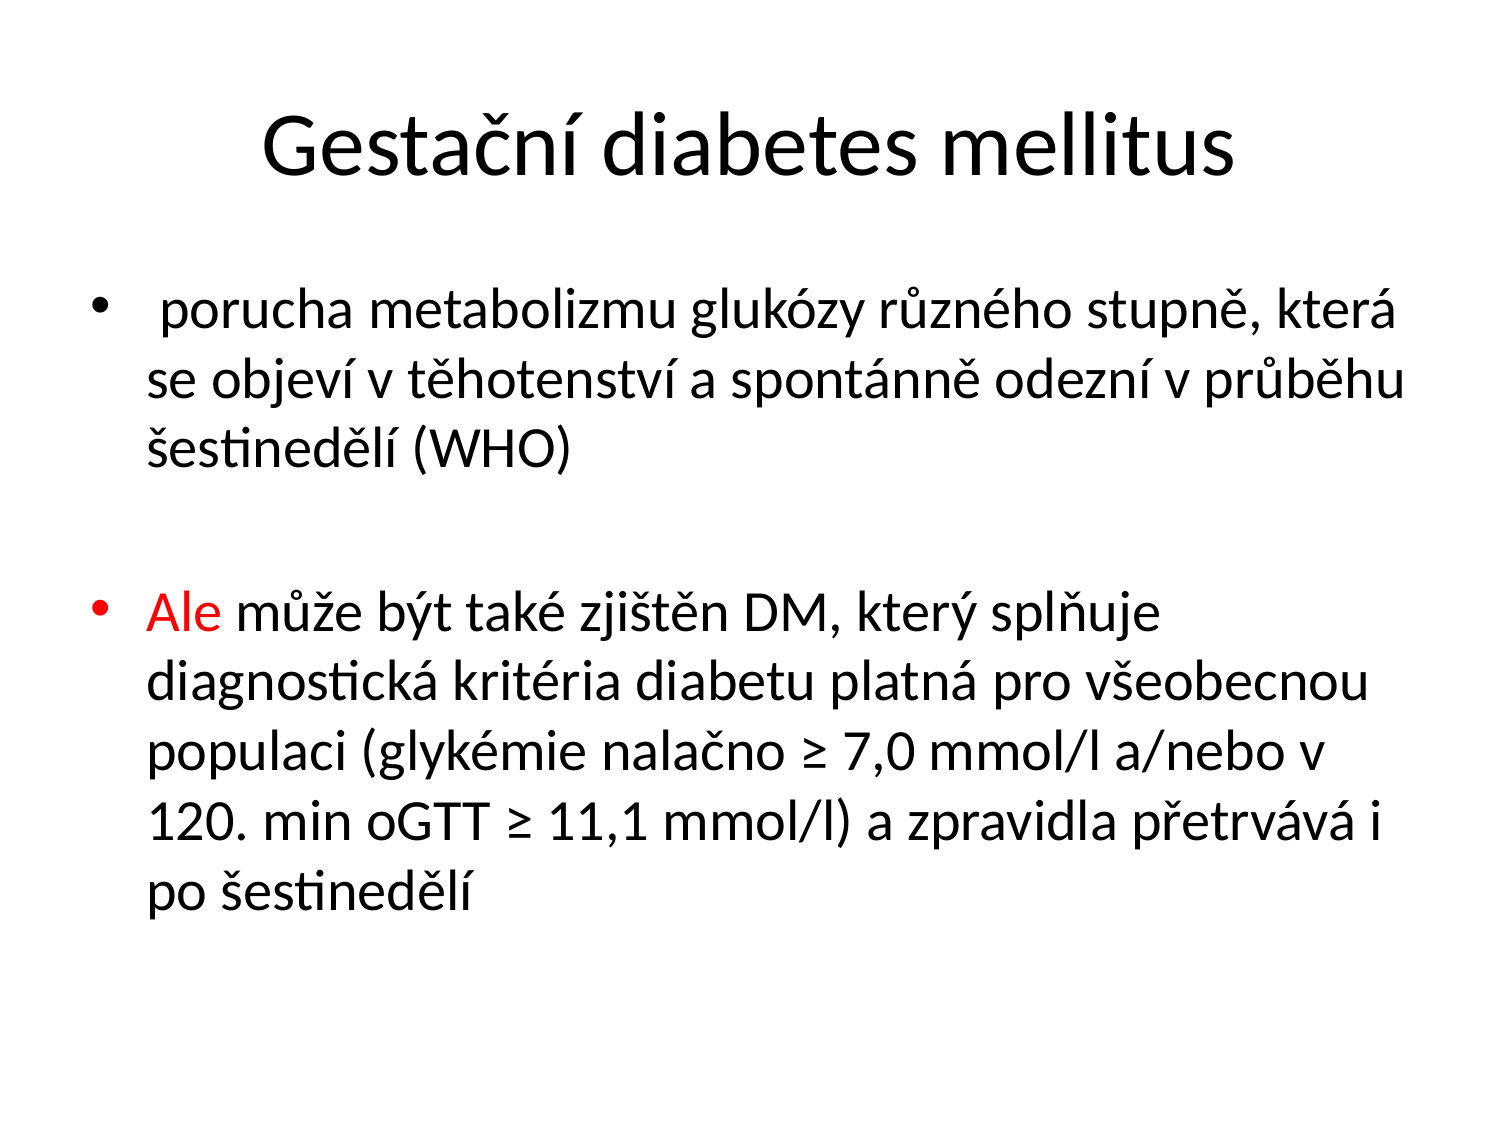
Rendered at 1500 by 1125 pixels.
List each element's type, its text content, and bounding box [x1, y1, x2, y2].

list porucha metabolizmu glukózy různého stupně, která se objeví v těhotenství a spontánně odezní v průběhu šestinedělí (WHO) Ale může být také zjištěn DM, který splňuje diagnostická kritéria diabetu platná pro všeobecnou populaci (glykémie nalačno ≥ 7,0 mmol/l a/nebo v 120. min oGTT ≥ 11,1 mmol/l) a zpravidla přetrvává i po šestinedělí [75, 262, 1425, 1005]
title Gestační diabetes mellitus [75, 45, 1425, 233]
